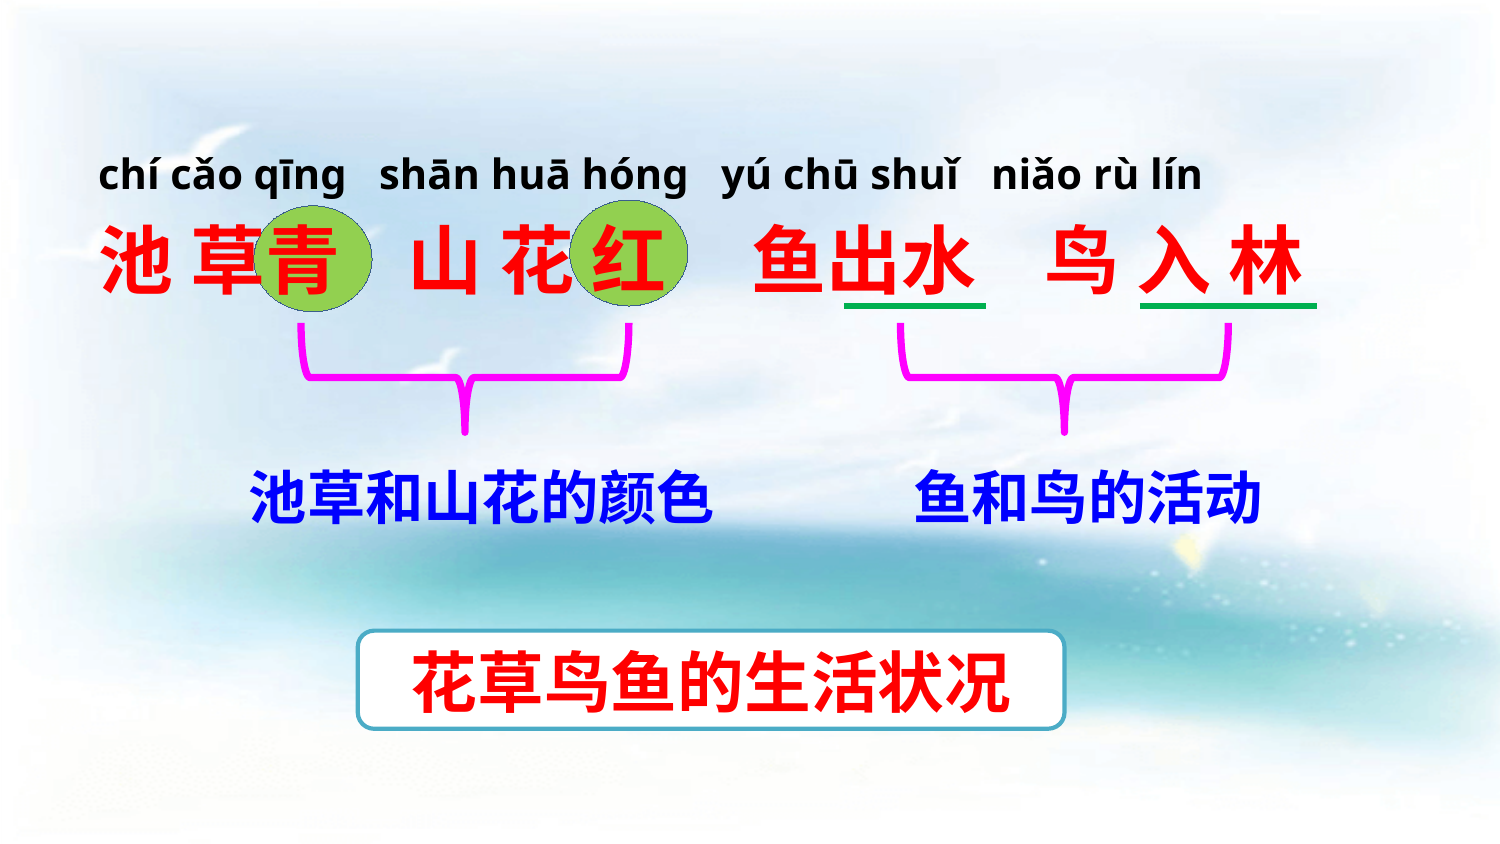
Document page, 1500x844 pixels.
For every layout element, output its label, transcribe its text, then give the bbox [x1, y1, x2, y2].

text_box 池 草青 山 花 红 鱼出水 鸟 入 林 [83, 205, 1429, 311]
text_box [899, 322, 1230, 434]
text_box 池草和山花的颜色 [234, 453, 730, 539]
text_box chí cǎo qīnɡ shān huā hónɡ yú chū shuǐ niǎo rù lín [83, 140, 1446, 205]
text_box [300, 322, 630, 434]
picture [0, 0, 1500, 844]
text_box 鱼和鸟的活动 [898, 453, 1278, 539]
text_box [357, 630, 1065, 730]
